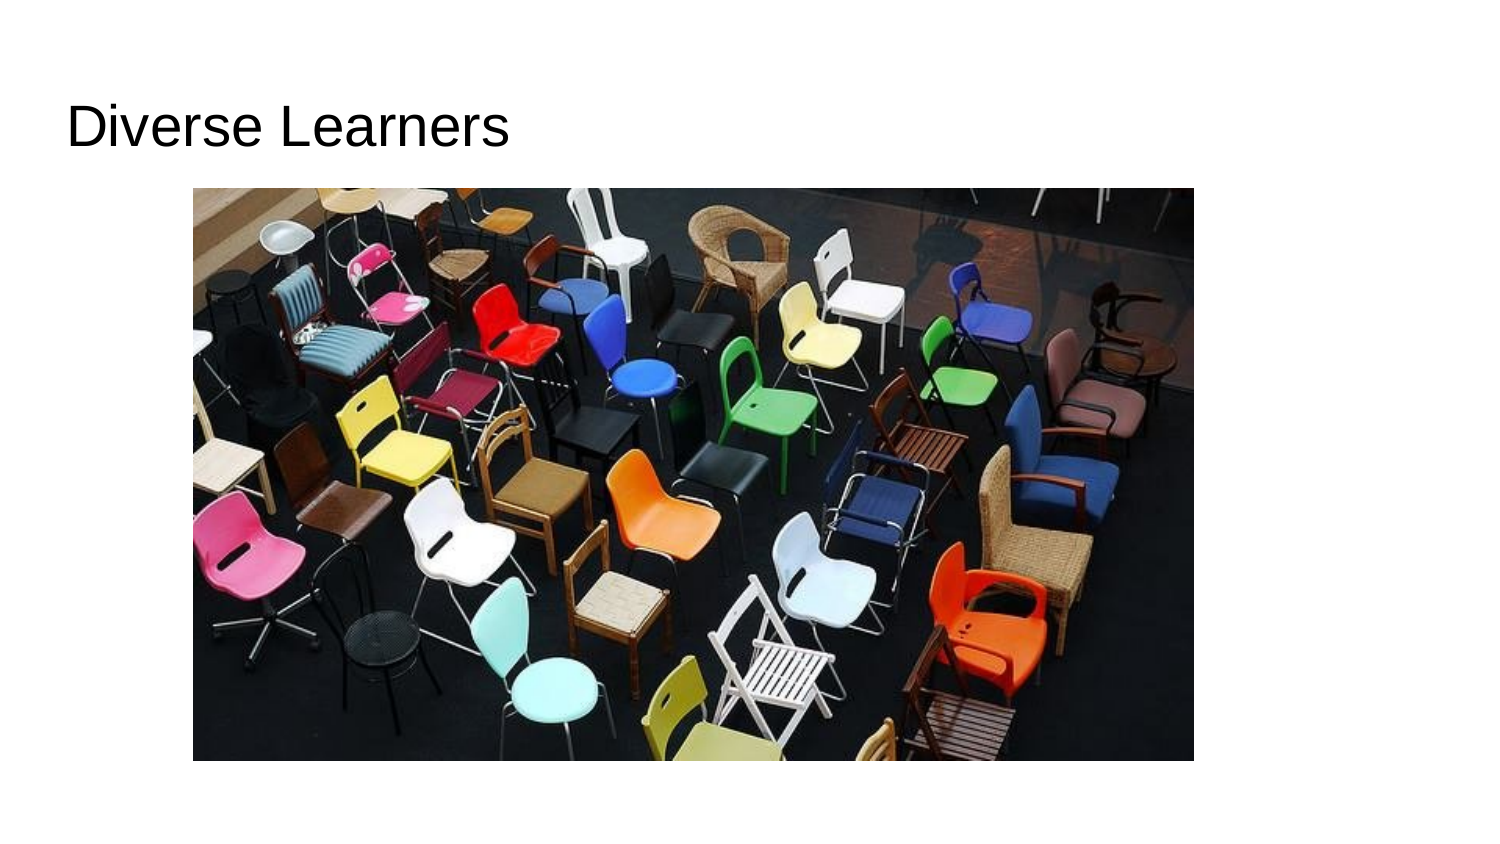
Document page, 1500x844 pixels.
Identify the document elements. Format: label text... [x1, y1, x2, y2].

picture [193, 188, 1194, 762]
title Diverse Learners [51, 72, 1449, 167]
